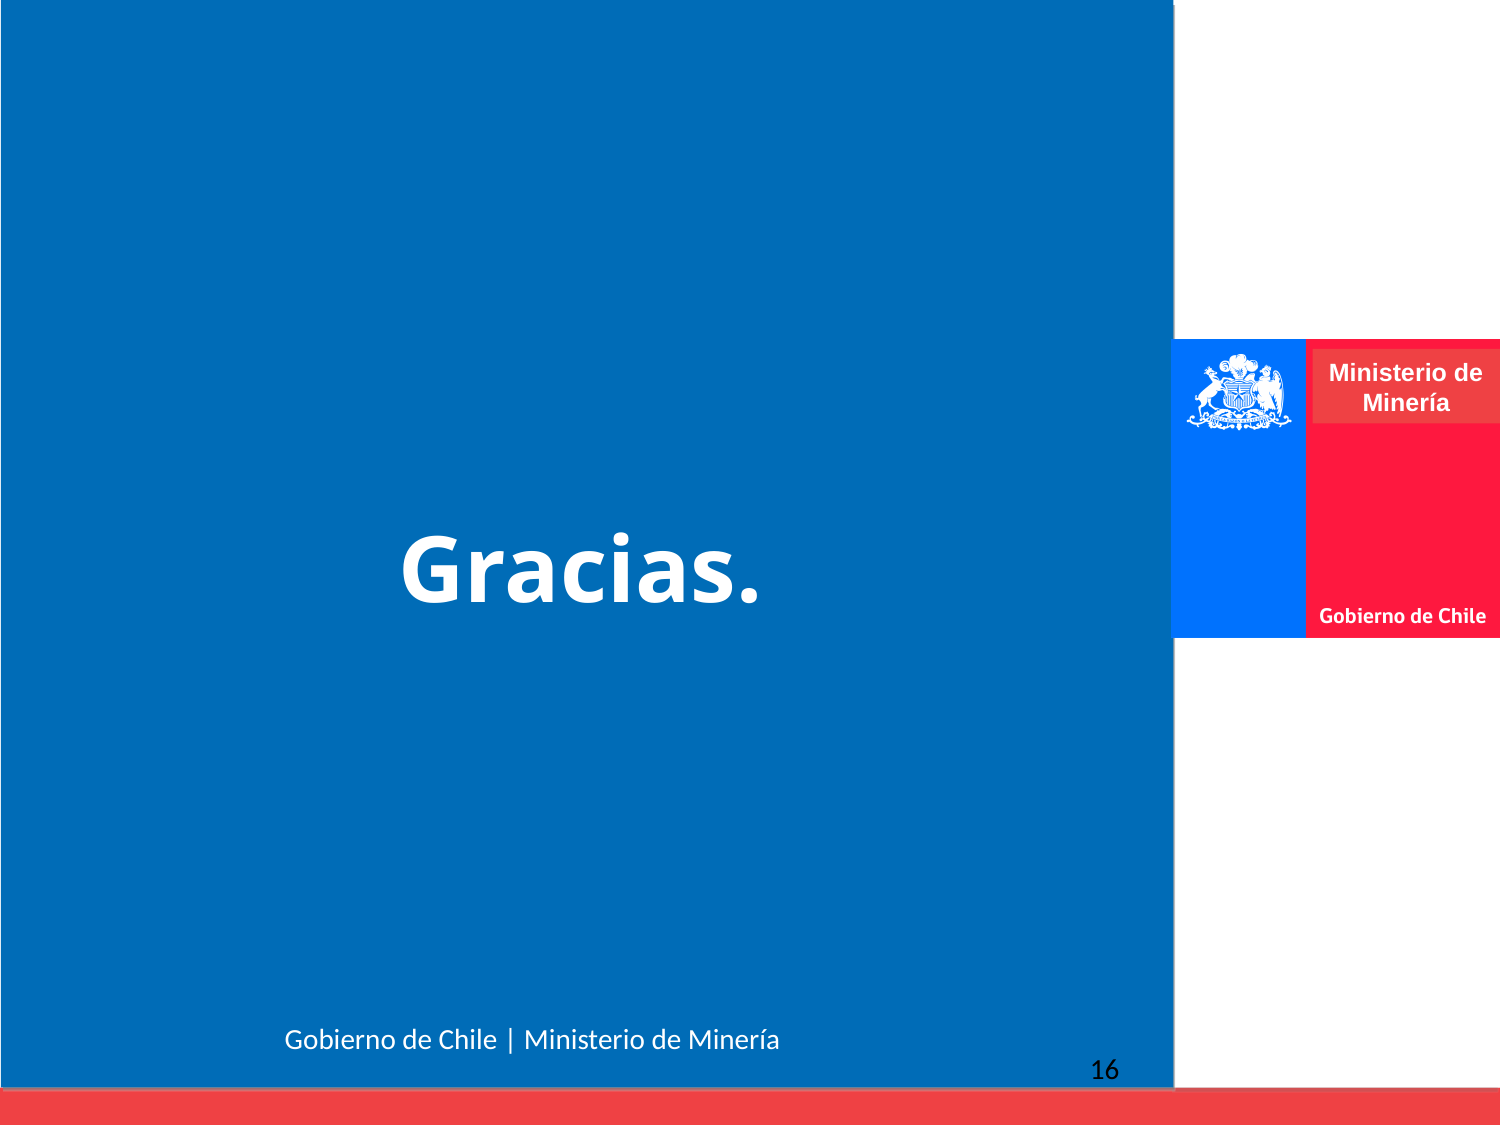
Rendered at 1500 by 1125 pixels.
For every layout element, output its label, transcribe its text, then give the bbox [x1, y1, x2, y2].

slide_number 16 [1074, 1042, 1425, 1103]
text_box Gracias. [383, 503, 1034, 634]
footer Gobierno de Chile | Ministerio de Minería [269, 1012, 941, 1073]
text_box Ministerio de Minería [1312, 348, 1500, 424]
picture [1171, 339, 1500, 638]
